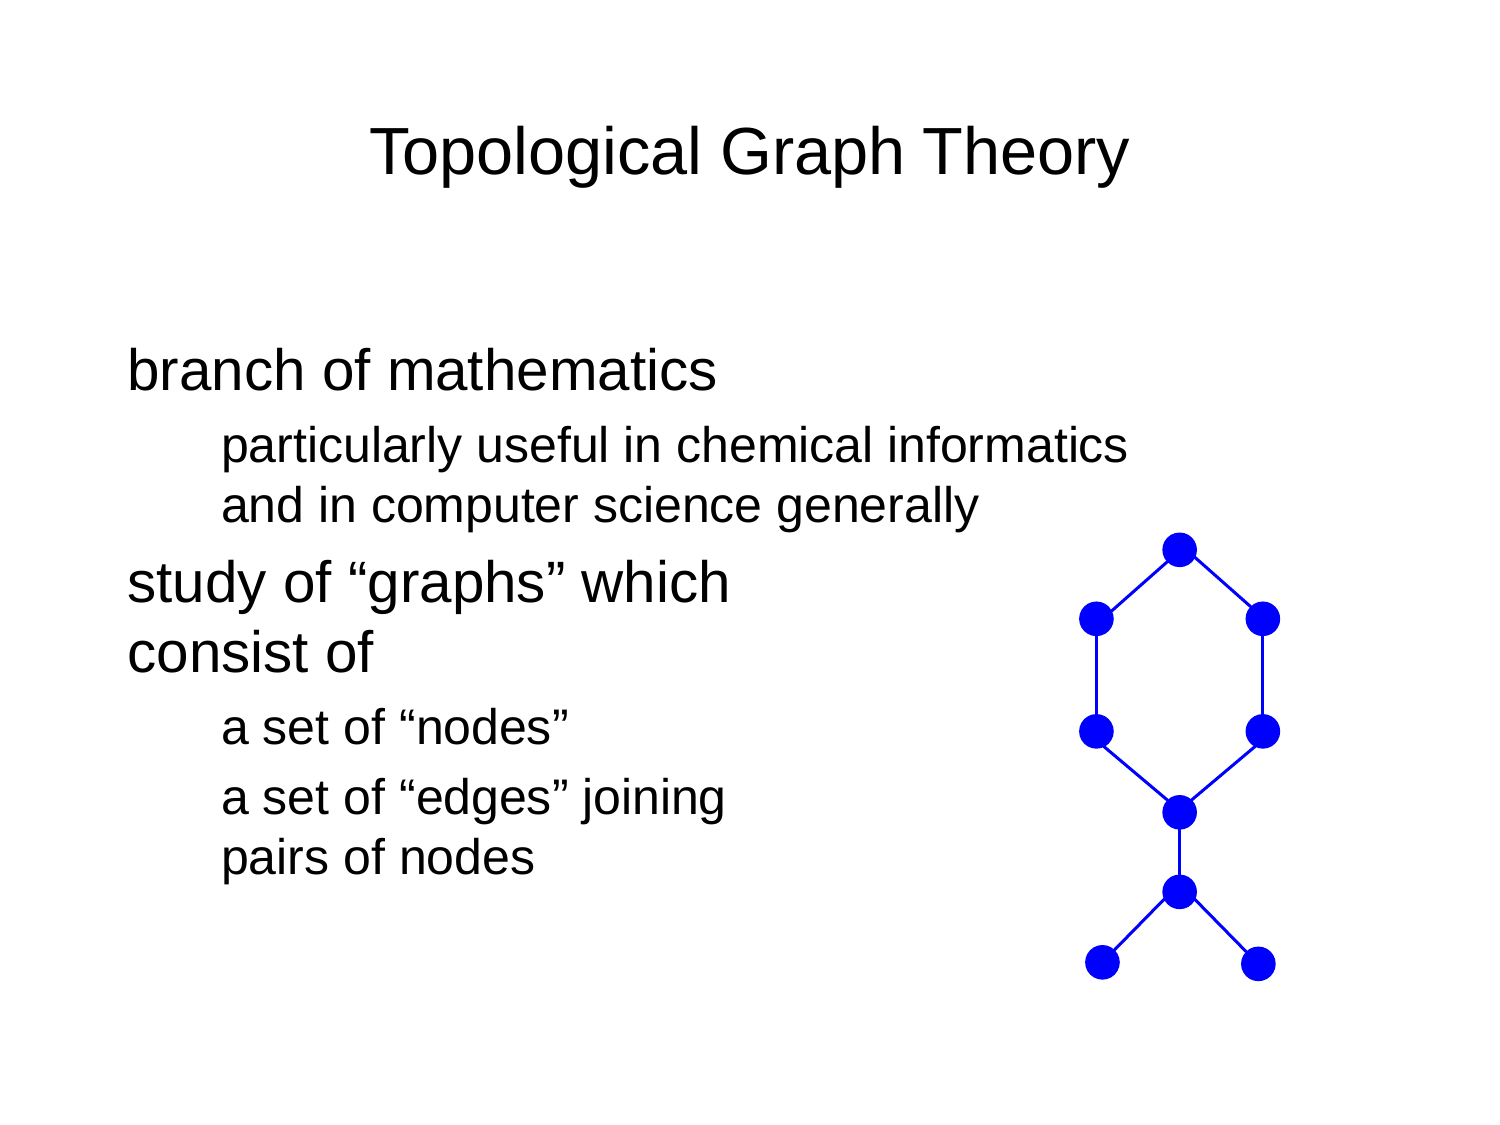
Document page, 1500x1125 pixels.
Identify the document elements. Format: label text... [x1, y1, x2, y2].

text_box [1071, 524, 1288, 989]
list branch of mathematics particularly useful in chemical informatics and in computer science generally study of “graphs” which consist of a set of “nodes” a set of “edges” joining pairs of nodes [112, 324, 1388, 1001]
title Topological Graph Theory [112, 99, 1388, 288]
